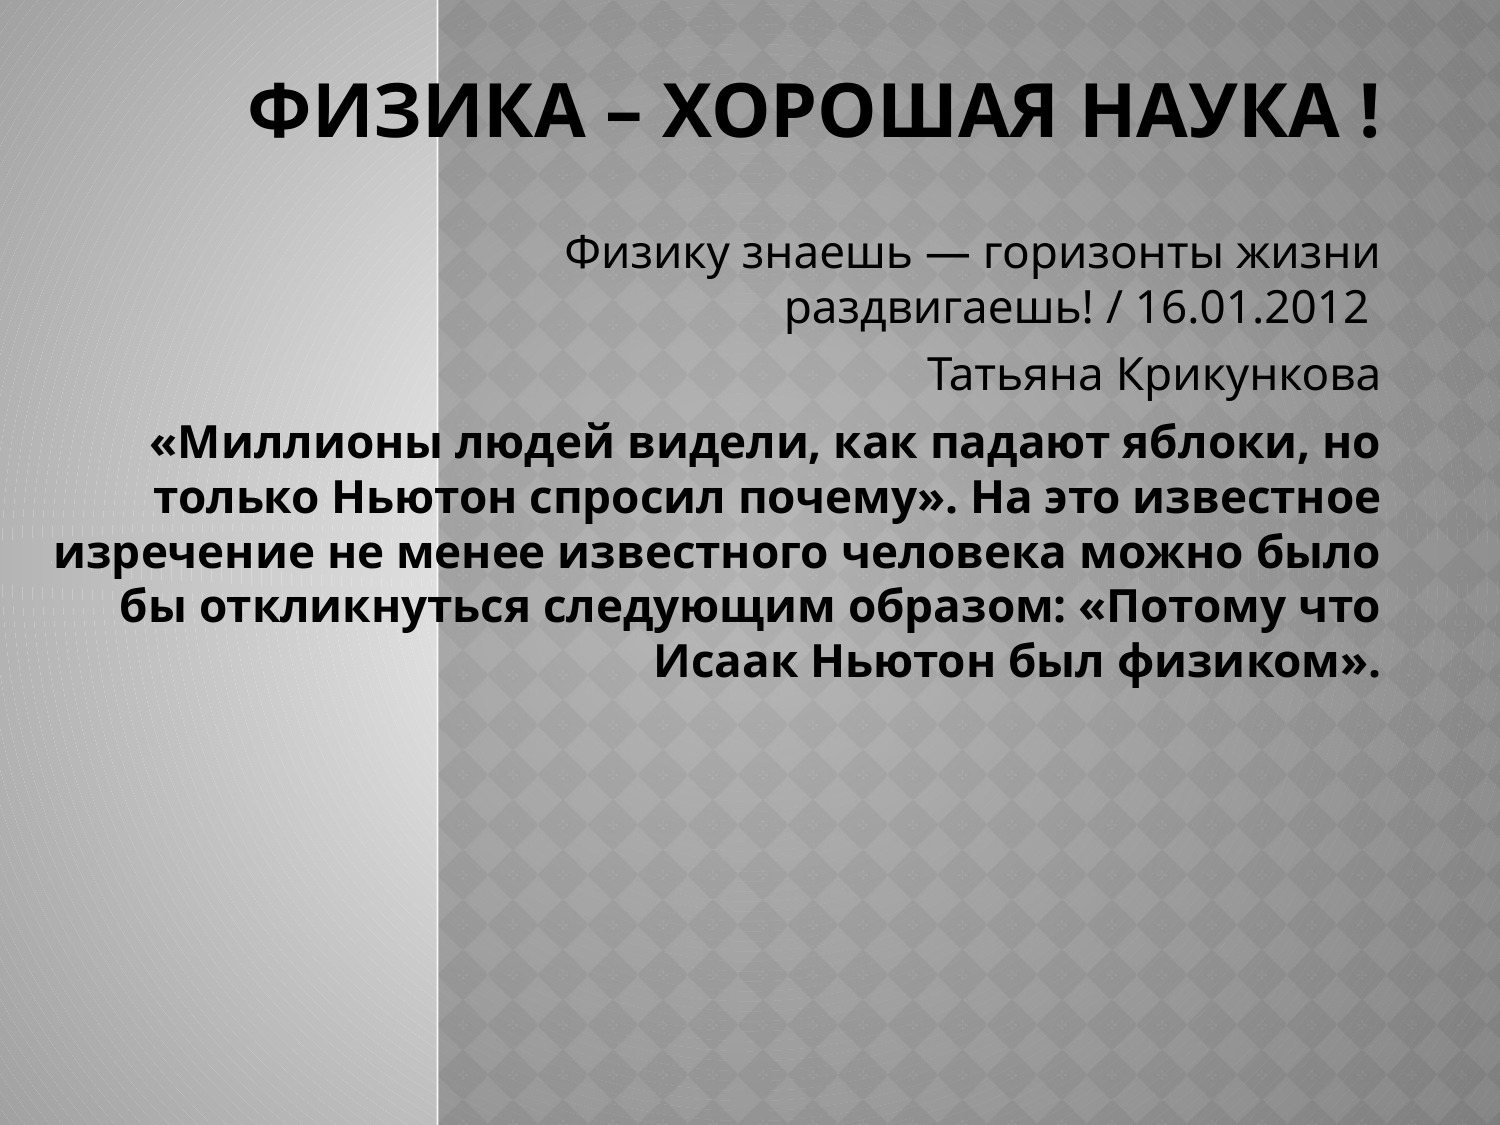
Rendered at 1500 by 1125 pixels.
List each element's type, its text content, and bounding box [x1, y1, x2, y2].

subtitle Физику знаешь — горизонты жизни раздвигаешь! / 16.01.2012 Татьяна Крикункова «Миллионы людей видели, как падают яблоки, но только Ньютон спросил почему». На это известное изречение не менее известного человека можно было бы откликнуться следующим образом: «Потому что Исаак Ньютон был физиком». [35, 222, 1390, 1079]
title Физика – хорошаЯ наука ! [93, 87, 1390, 153]
